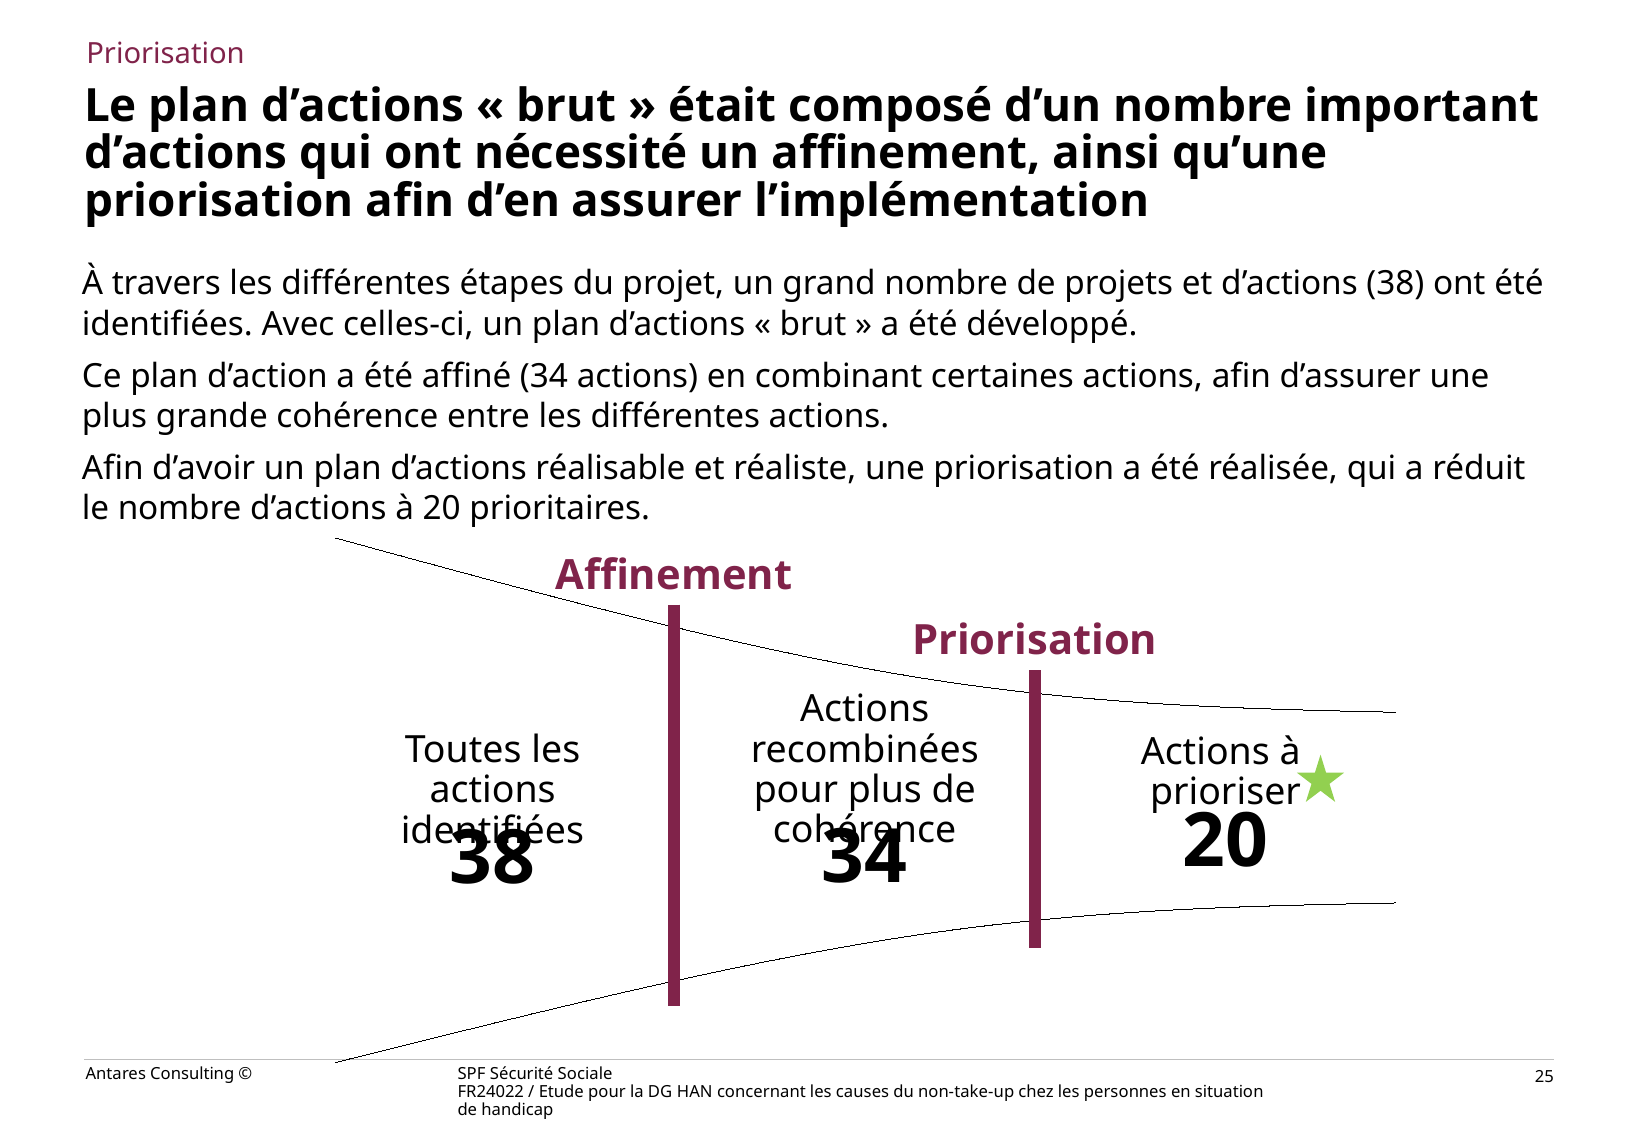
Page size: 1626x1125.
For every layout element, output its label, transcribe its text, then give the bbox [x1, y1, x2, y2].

text_box 20 [1059, 794, 1393, 891]
text_box [335, 538, 540, 594]
text_box Actions à prioriser [1059, 724, 1393, 794]
text_box 38 [326, 810, 659, 907]
text_box Priorisation [86, 38, 1522, 70]
text_box 34 [698, 810, 1032, 907]
title Le plan d’actions « brut » était composé d’un nombre important d’actions qui ont nécessité un affinement, ainsi qu’une priorisation afin d’en assurer l’implémentation [84, 82, 1550, 229]
text_box Actions recombinées pour plus de cohérence [698, 681, 1032, 810]
text_box [680, 606, 1029, 681]
text_box Priorisation [897, 611, 1173, 671]
text_box [335, 902, 1396, 1063]
list À travers les différentes étapes du projet, un grand nombre de projets et d’actions (38) ont été identifiées. Avec celles-ci, un plan d’actions « brut » a été développé. Ce plan d’action a été affiné (34 actions) en combinant certaines actions, afin d’assurer une plus grande cohérence entre les différentes actions. Afin d’avoir un plan d’actions réalisable et réaliste, une priorisation a été réalisée, qui a réduit le nombre d’actions à 20 prioritaires. [81, 261, 1553, 530]
text_box Affinement [540, 546, 808, 606]
text_box Toutes les actions identifiées [326, 722, 659, 810]
text_box [1041, 671, 1396, 713]
text_box [589, 606, 668, 626]
text_box [1296, 754, 1345, 802]
